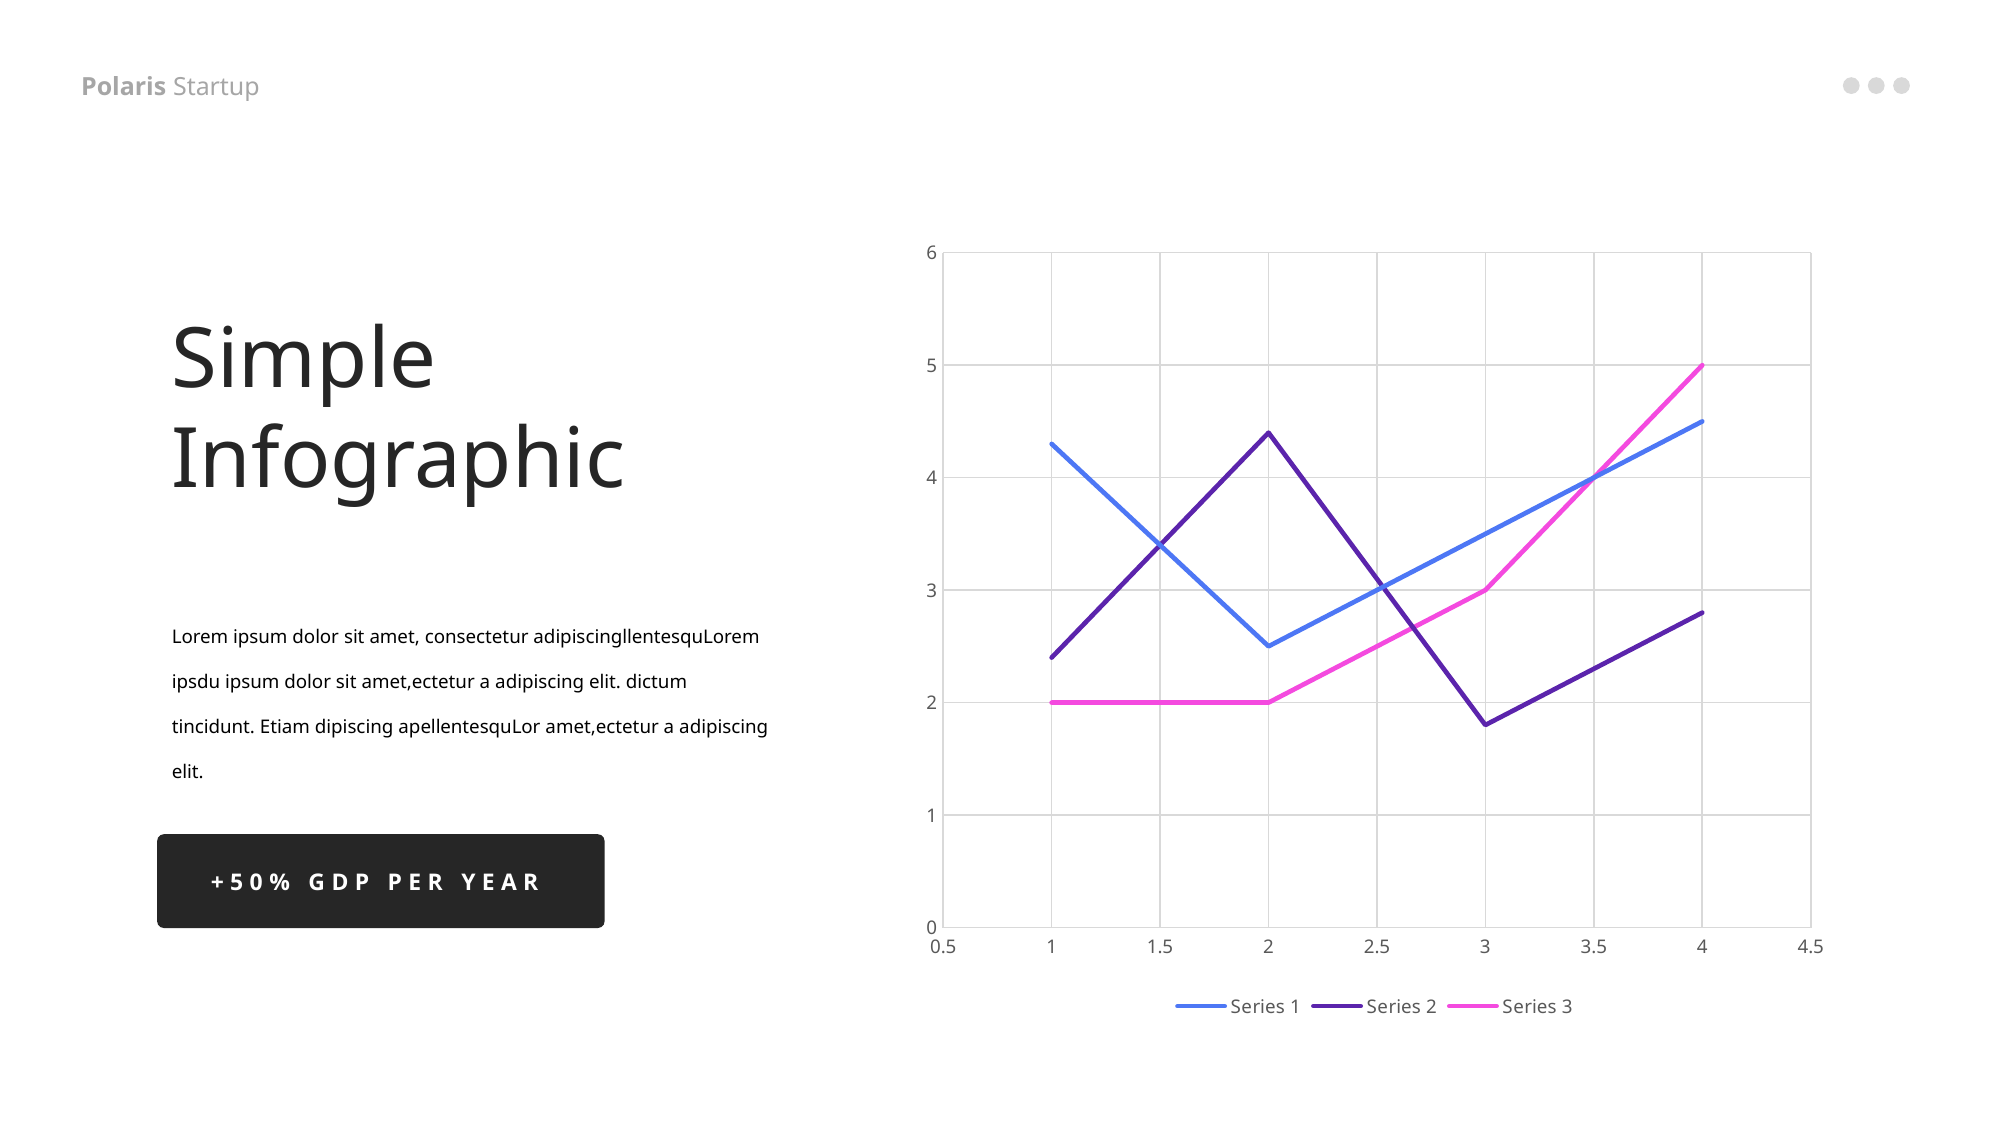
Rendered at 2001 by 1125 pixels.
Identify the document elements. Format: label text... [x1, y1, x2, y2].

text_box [1842, 77, 1910, 94]
text_box Polaris Startup [66, 62, 328, 108]
text_box [156, 833, 606, 930]
text_box +50% GDP PER YEAR [189, 859, 573, 902]
text_box Lorem ipsum dolor sit amet, consectetur adipiscingllentesquLorem ipsdu ipsum dolor sit amet,ectetur a adipiscing elit. dictum tincidunt. Etiam dipiscing apellentesquLor amet,ectetur a adipiscing elit. [157, 595, 787, 790]
chart [907, 223, 1843, 1026]
text_box Simple Infographic [157, 296, 814, 512]
